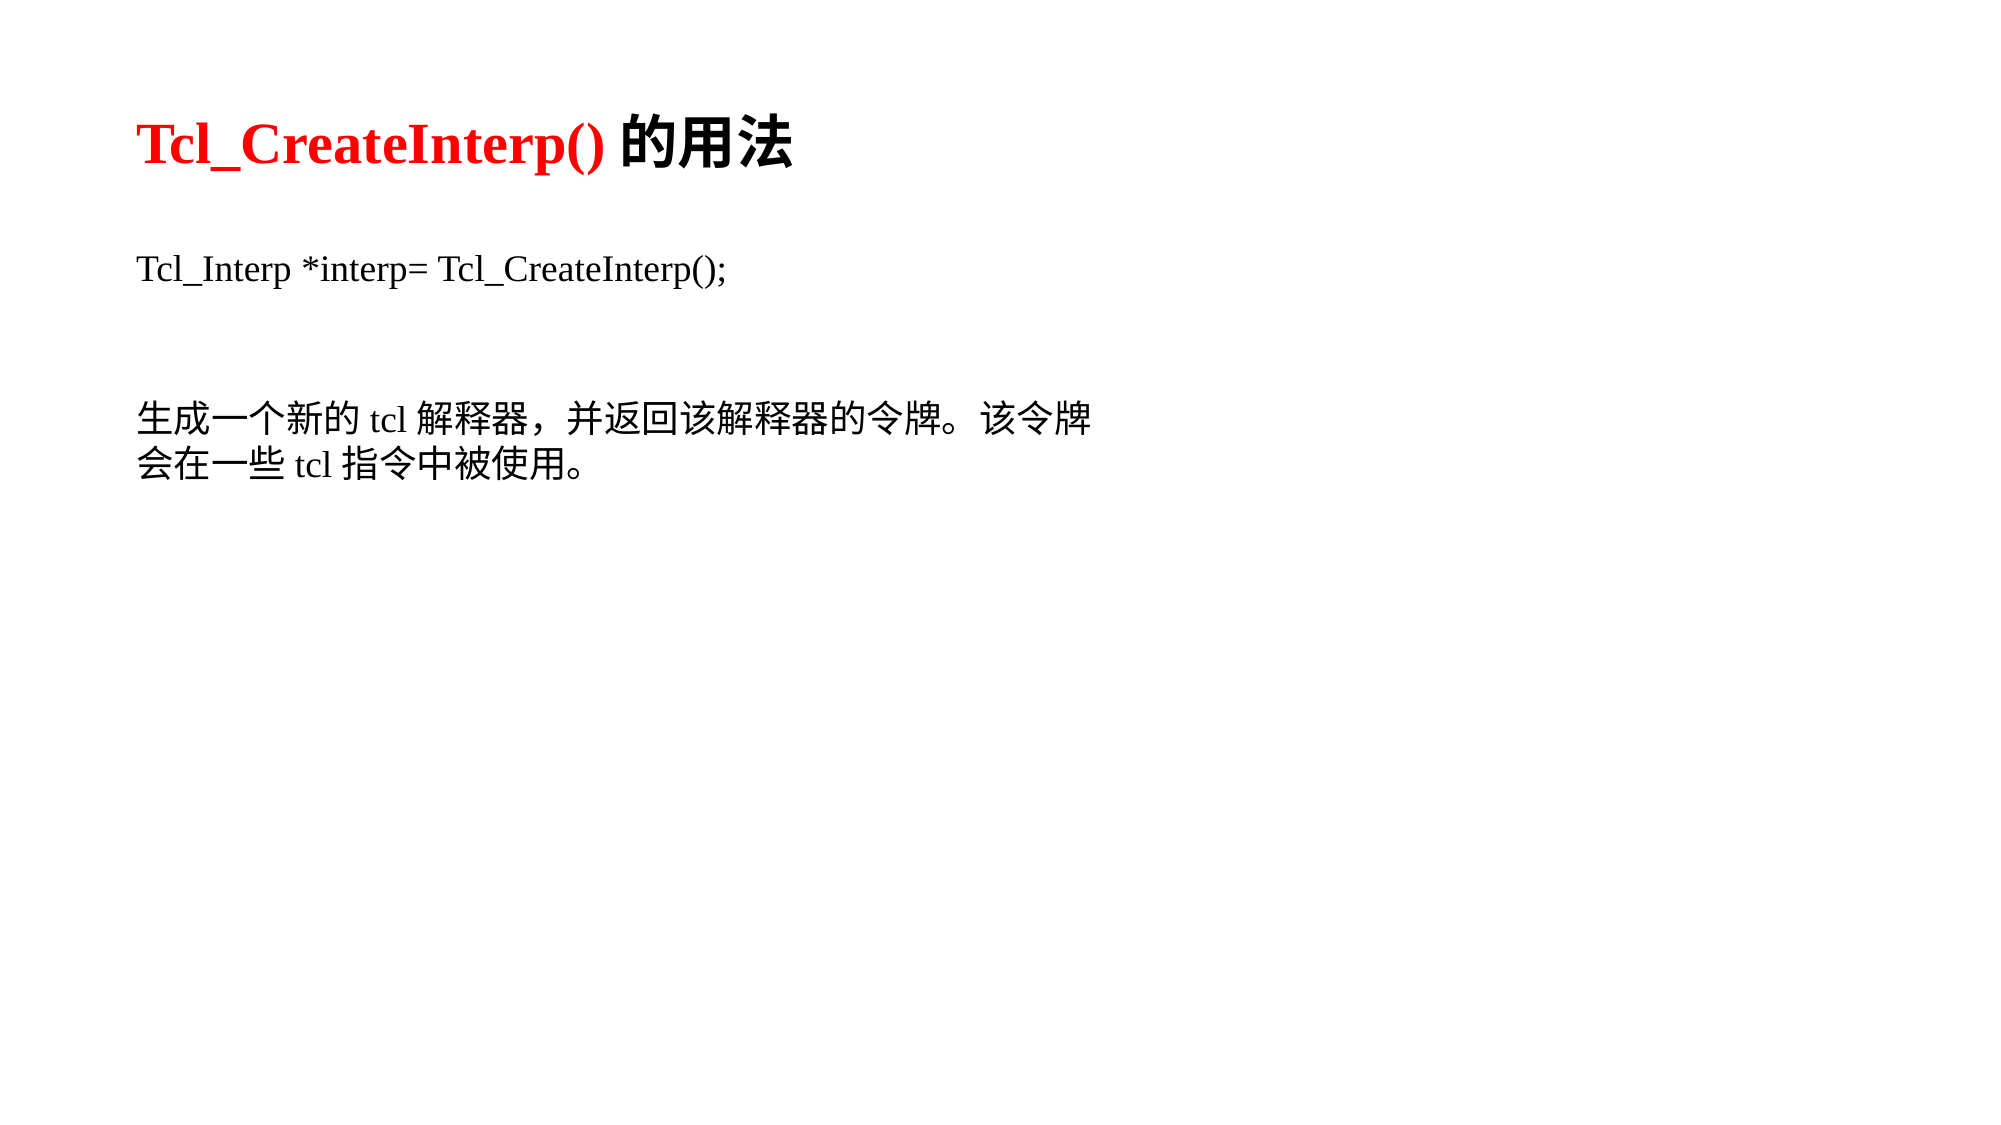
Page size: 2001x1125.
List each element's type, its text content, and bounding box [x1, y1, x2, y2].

text_box Tcl_CreateInterp()的用法 [121, 49, 1847, 196]
text_box 生成一个新的tcl解释器，并返回该解释器的令牌。该令牌会在一些tcl指令中被使用。 [121, 388, 1122, 493]
text_box Tcl_Interp *interp= Tcl_CreateInterp(); [121, 236, 1122, 297]
